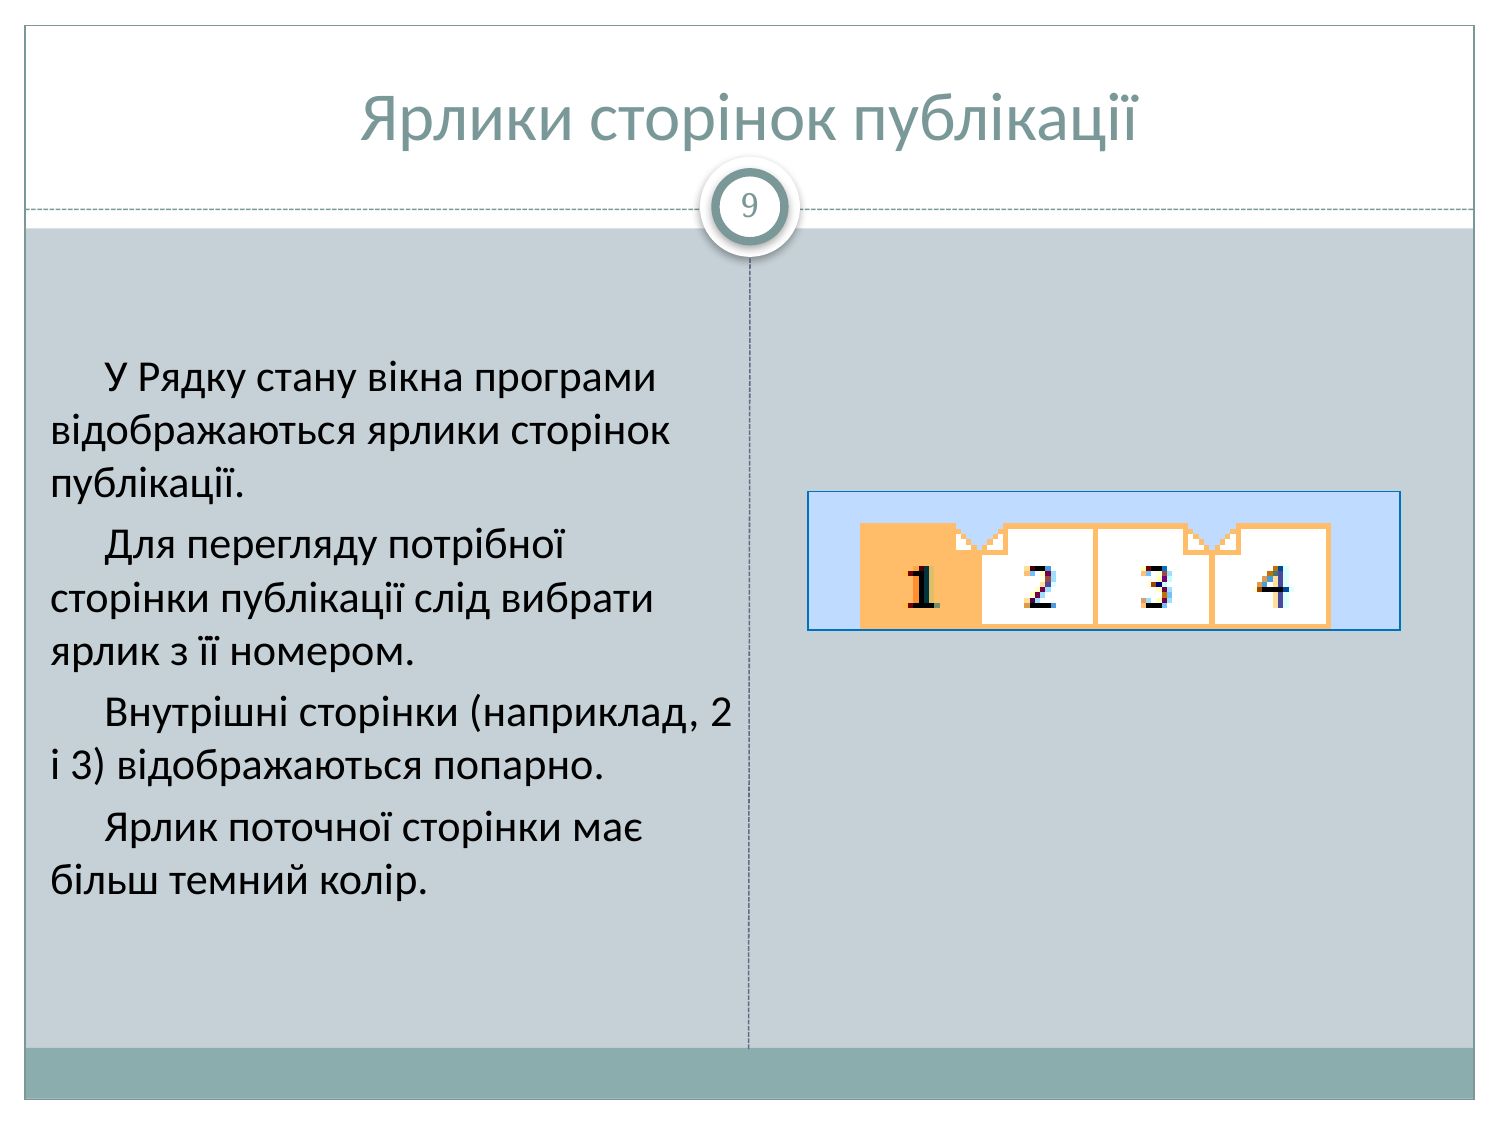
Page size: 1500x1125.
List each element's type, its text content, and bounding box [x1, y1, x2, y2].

slide_number 9 [712, 170, 788, 243]
list У Рядку стану вікна програми відображаються ярлики сторінок публікації. Для перегляду потрібної сторінки публікації слід вибрати ярлик з її номером. Внутрішні сторінки (наприклад, 2 і 3) відображаються попарно. Ярлик поточної сторінки має більш темний колір. [35, 224, 750, 1043]
title Ярлики сторінок публікації [49, 37, 1450, 162]
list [808, 491, 1400, 630]
